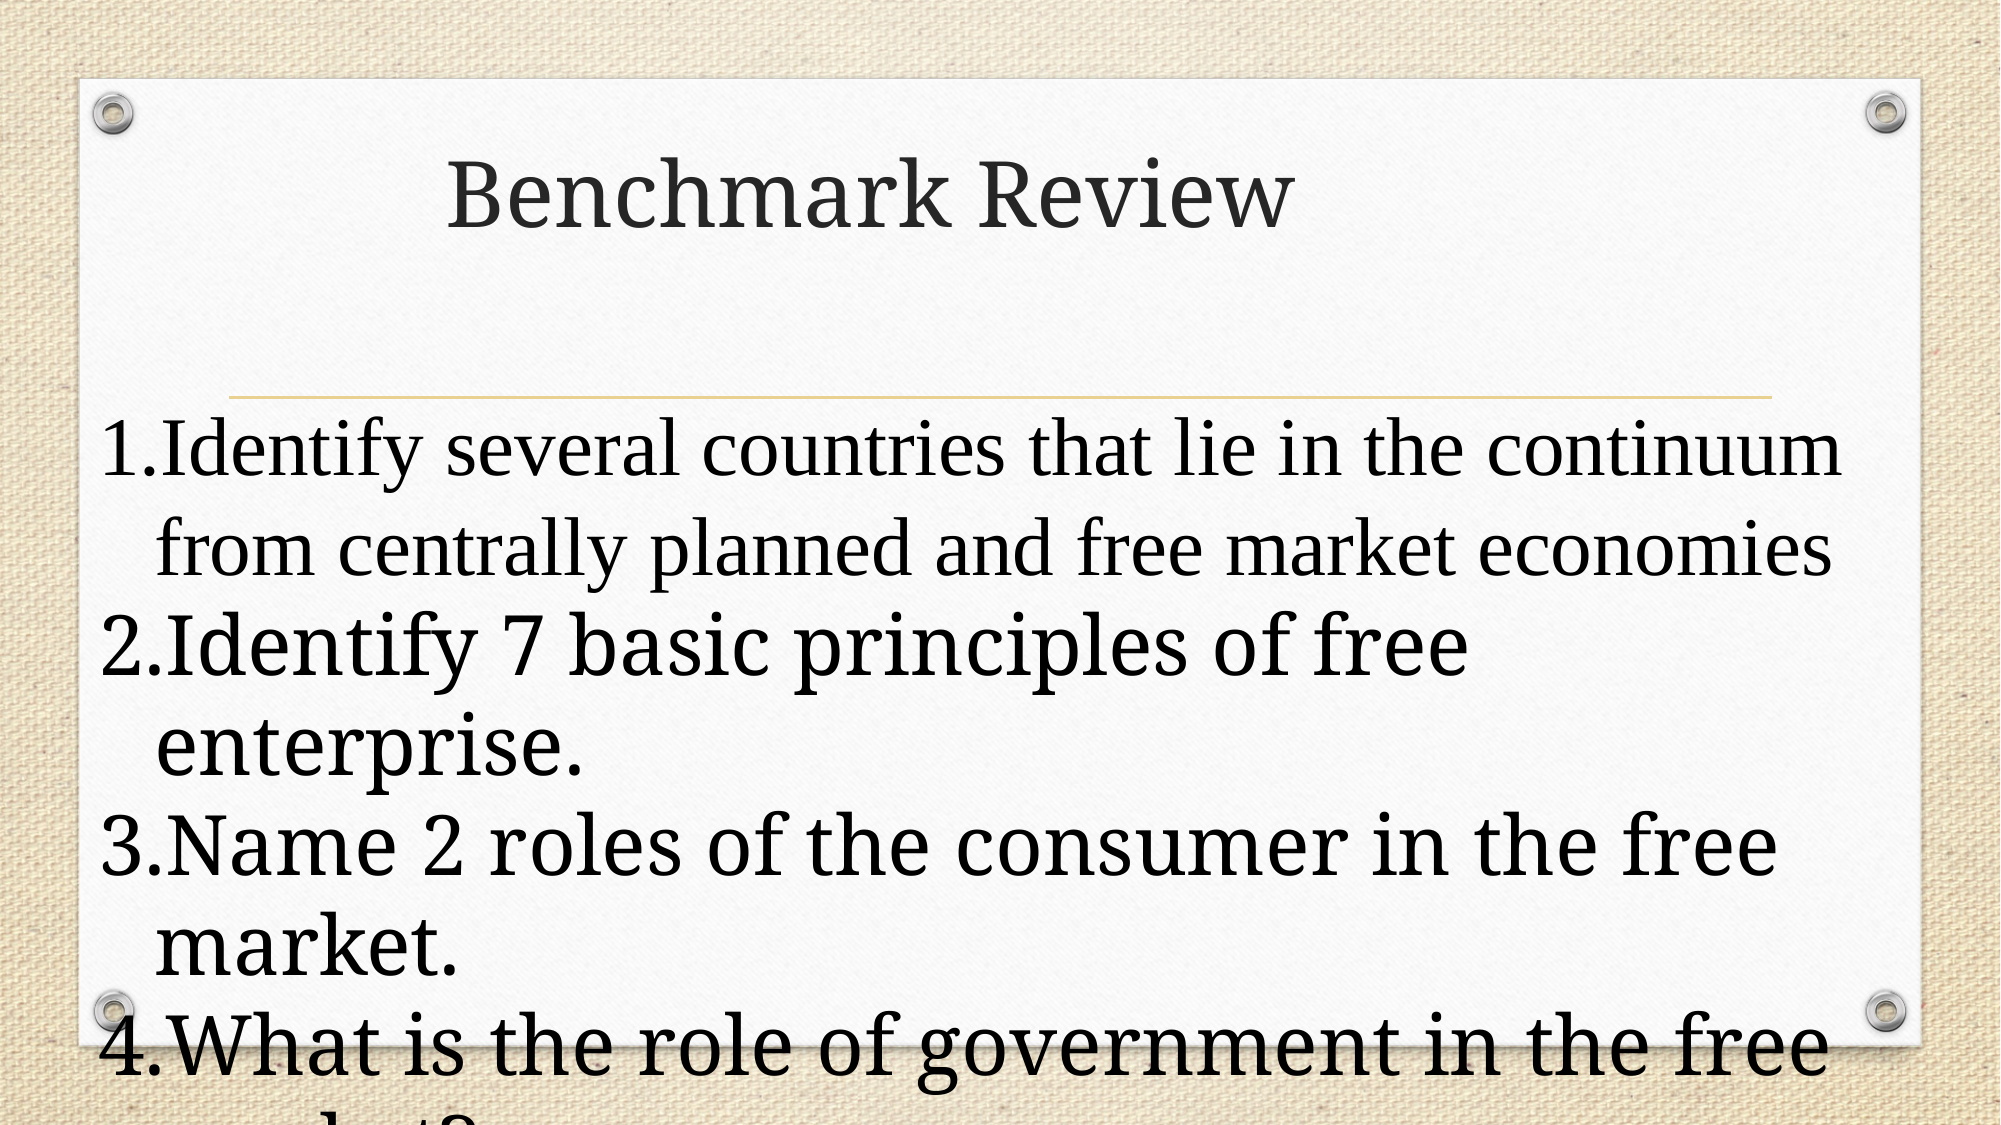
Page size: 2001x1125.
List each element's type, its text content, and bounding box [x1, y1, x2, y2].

text_box Identify several countries that lie in the continuum from centrally planned and free market economies Identify 7 basic principles of free enterprise. Name 2 roles of the consumer in the free market. What is the role of government in the free market? [83, 385, 1921, 1125]
picture [0, 0, 2001, 1125]
title Benchmark Review [83, 83, 1659, 298]
